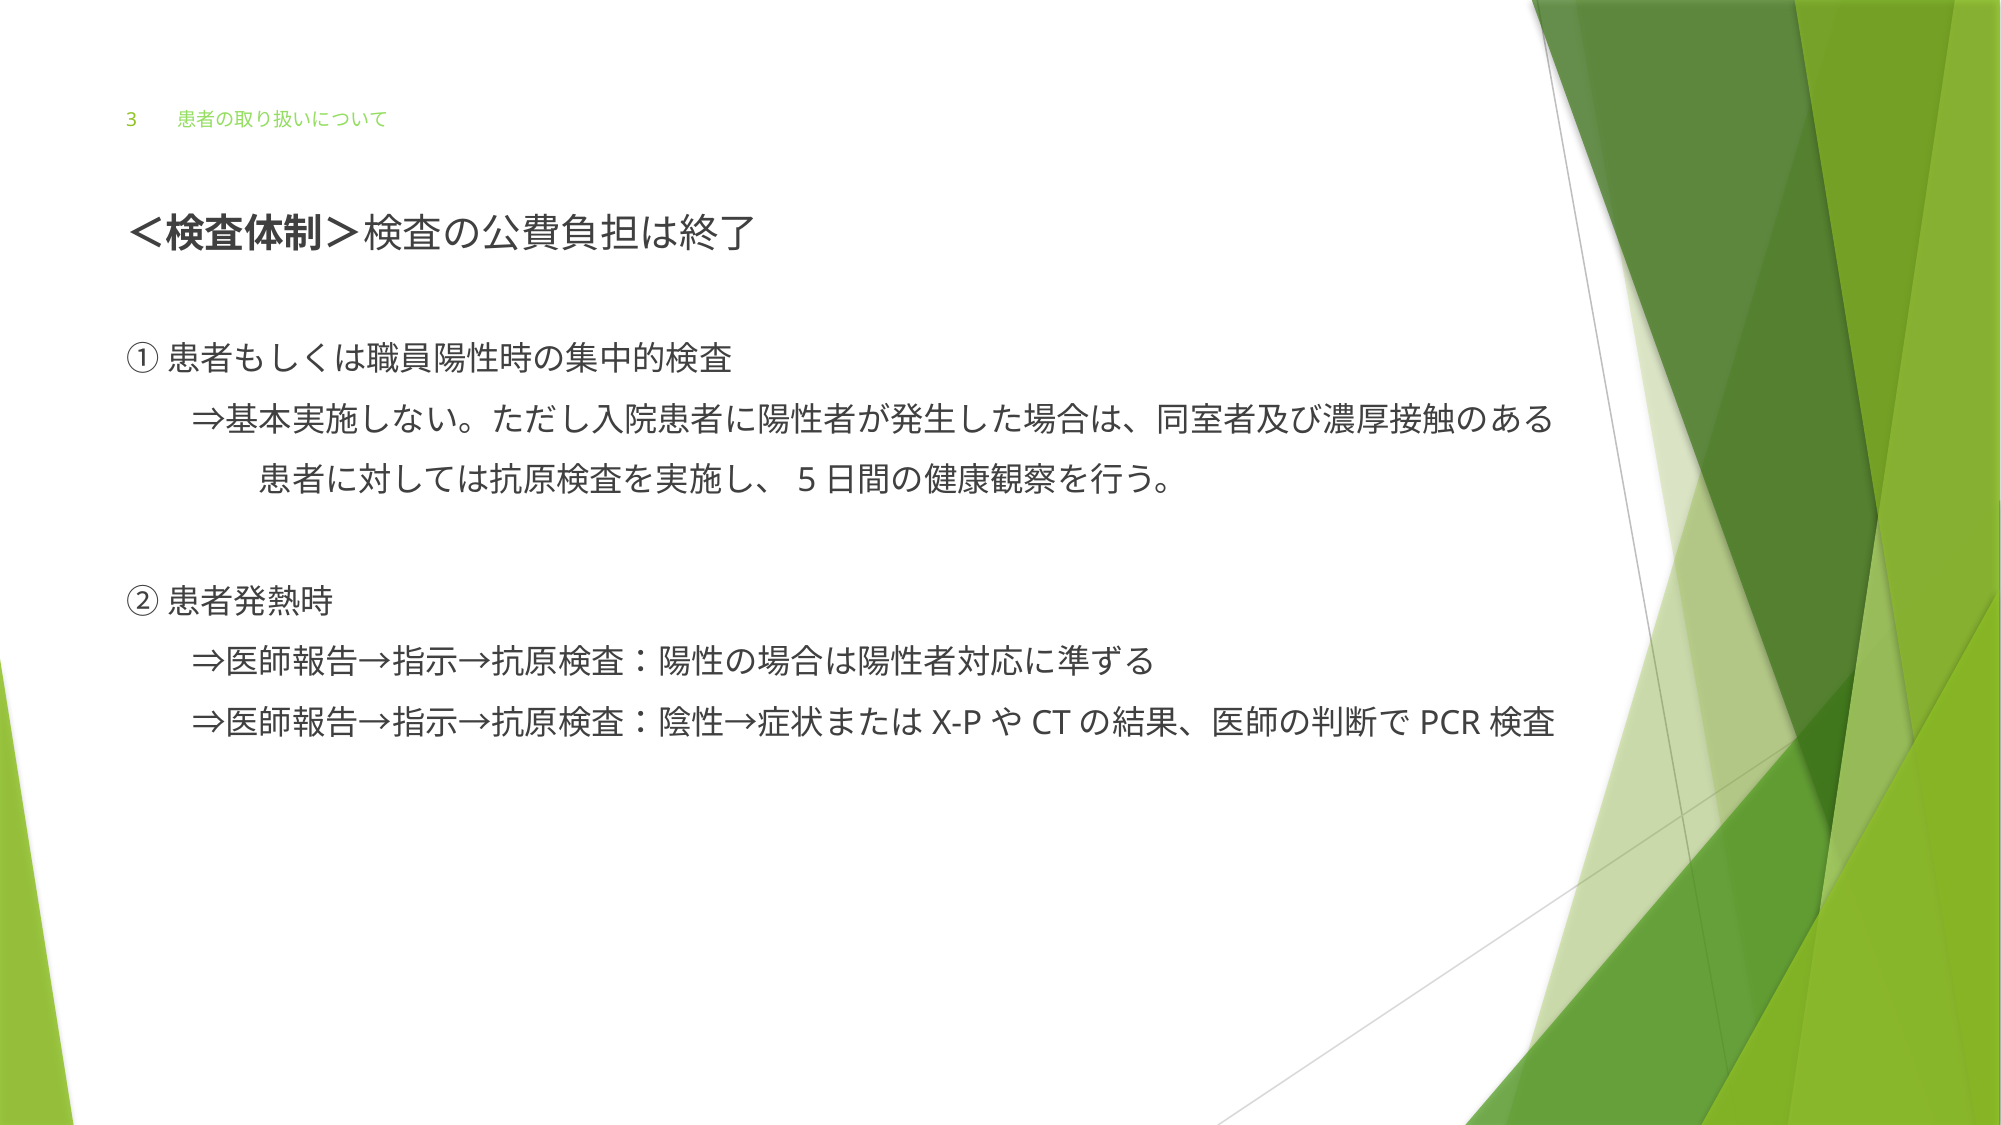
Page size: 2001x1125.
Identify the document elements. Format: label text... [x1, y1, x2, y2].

title 3 患者の取り扱いについて [111, 99, 1522, 187]
list ＜検査体制＞検査の公費負担は終了 ①患者もしくは職員陽性時の集中的検査 ⇒基本実施しない。ただし入院患者に陽性者が発生した場合は、同室者及び濃厚接触のある 患者に対しては抗原検査を実施し、5日間の健康観察を行う。 ②患者発熱時 ⇒医師報告→指示→抗原検査：陽性の場合は陽性者対応に準ずる ⇒医師報告→指示→抗原検査：陰性→症状またはX-PやCTの結果、医師の判断でPCR検査 [111, 200, 1889, 981]
